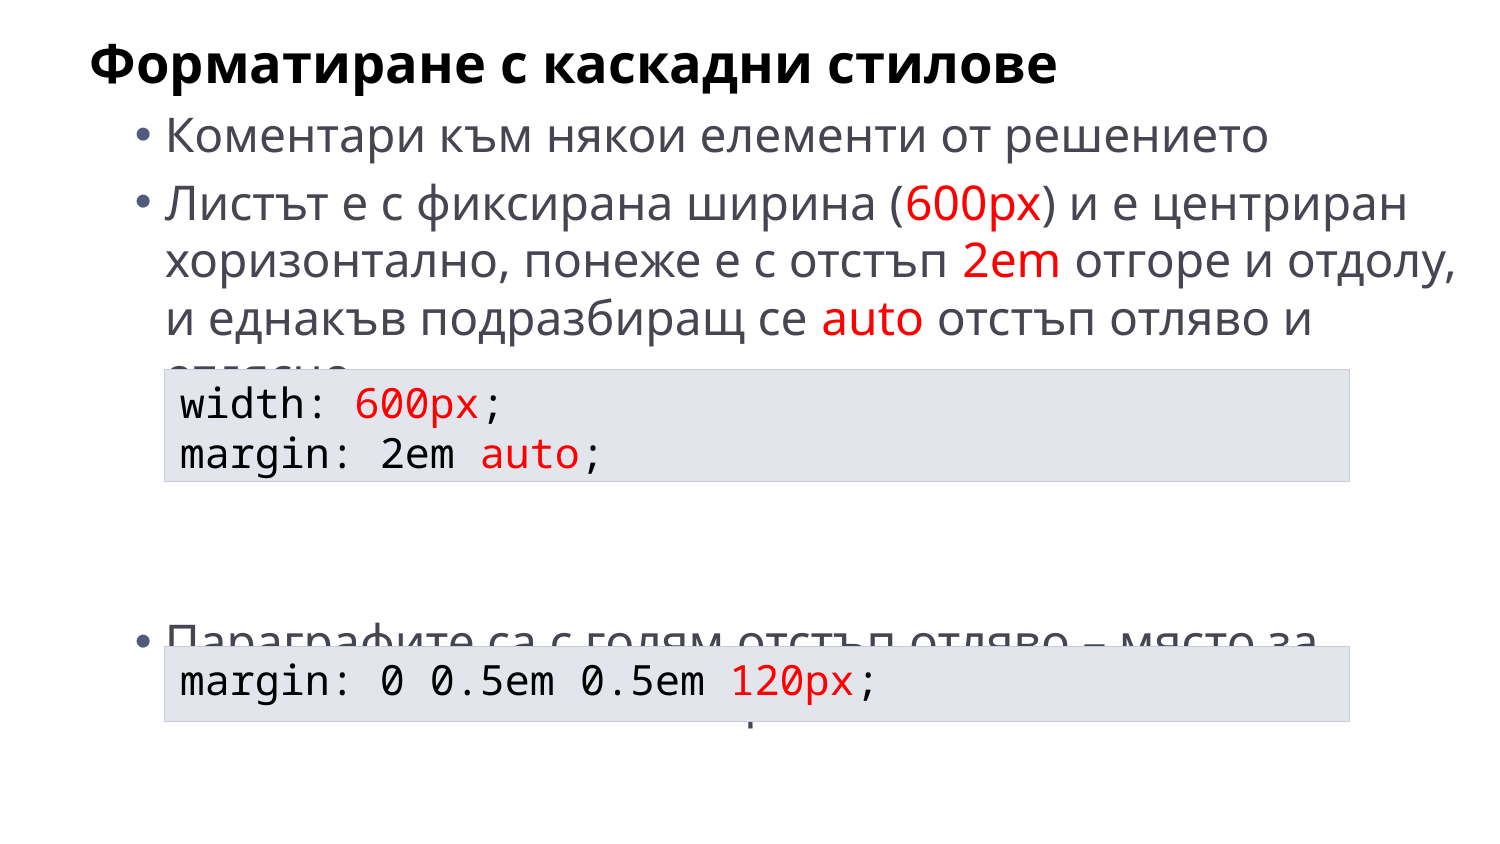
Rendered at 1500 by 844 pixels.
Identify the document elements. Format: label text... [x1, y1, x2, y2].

text_box margin: 0 0.5em 0.5em 120px; [164, 646, 1350, 722]
text_box width: 600px; margin: 2em auto; [164, 369, 1350, 482]
list Форматиране с каскадни стилове Коментари към някои елементи от решението Листът е с фиксирана ширина (600px) и е центриран хоризонтално, понеже е с отстъп 2em отгоре и отдолу, и еднакъв подразбиращ се auto отстъп отляво и отдясно Параграфите са с голям отстъп отляво – място за тясна колонка с коментари [75, 21, 1475, 835]
